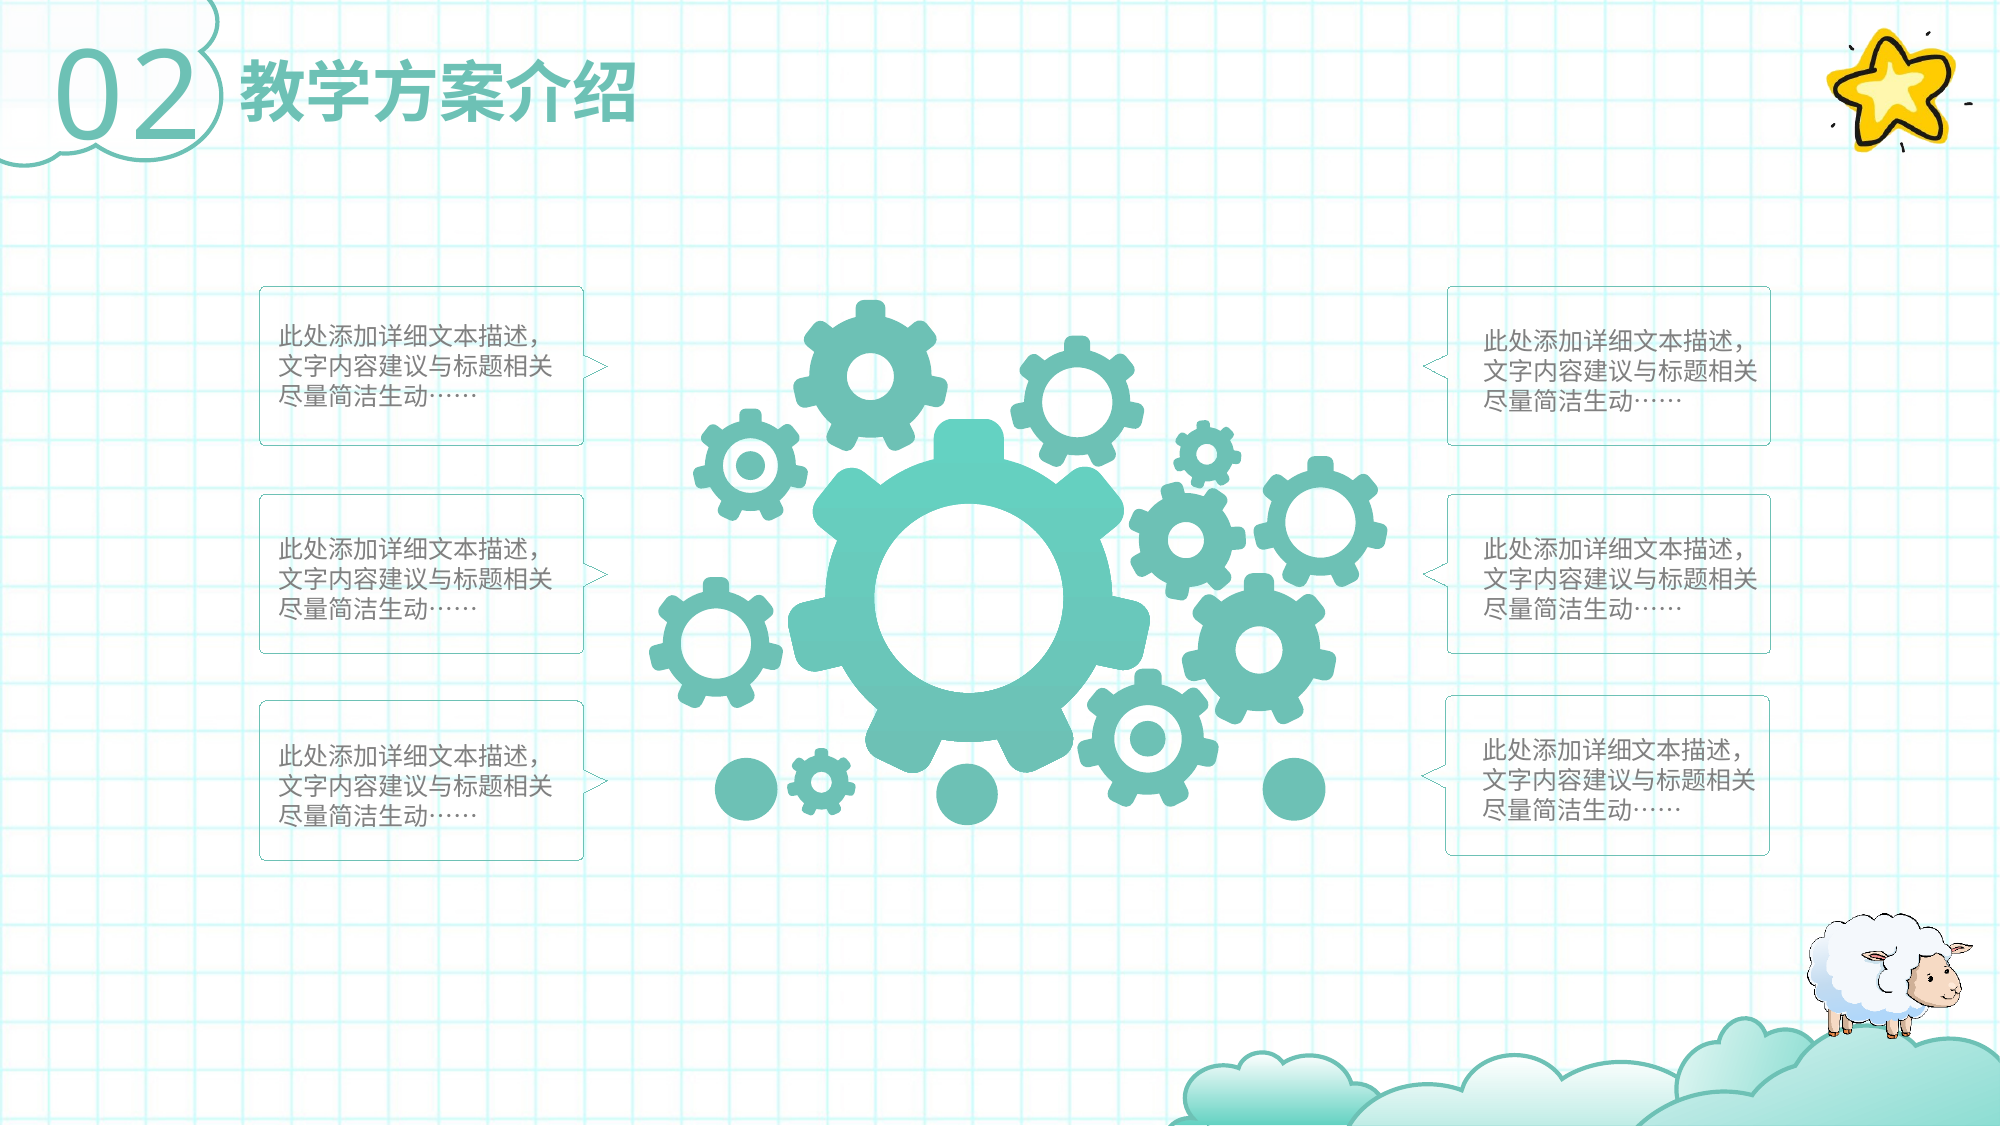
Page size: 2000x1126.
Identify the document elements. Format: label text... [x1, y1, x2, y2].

text_box 此处添加详细文本描述，文字内容建议与标题相关尽量简洁生动…… [271, 529, 569, 627]
text_box 此处添加详细文本描述，文字内容建议与标题相关尽量简洁生动…… [271, 736, 569, 834]
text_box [648, 299, 1389, 826]
text_box [259, 700, 608, 861]
text_box [259, 494, 608, 654]
text_box [1423, 494, 1771, 654]
text_box 此处添加详细文本描述，文字内容建议与标题相关尽量简洁生动…… [1474, 731, 1772, 829]
text_box 此处添加详细文本描述，文字内容建议与标题相关尽量简洁生动…… [1475, 321, 1773, 419]
picture [0, 0, 2000, 1125]
text_box [0, 0, 211, 8]
text_box [1421, 695, 1770, 856]
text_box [0, 10, 214, 14]
text_box 02 [0, 14, 274, 165]
text_box [259, 286, 608, 446]
text_box [1423, 286, 1771, 446]
text_box 此处添加详细文本描述，文字内容建议与标题相关尽量简洁生动…… [271, 316, 569, 414]
text_box 此处添加详细文本描述，文字内容建议与标题相关尽量简洁生动…… [1475, 529, 1773, 627]
